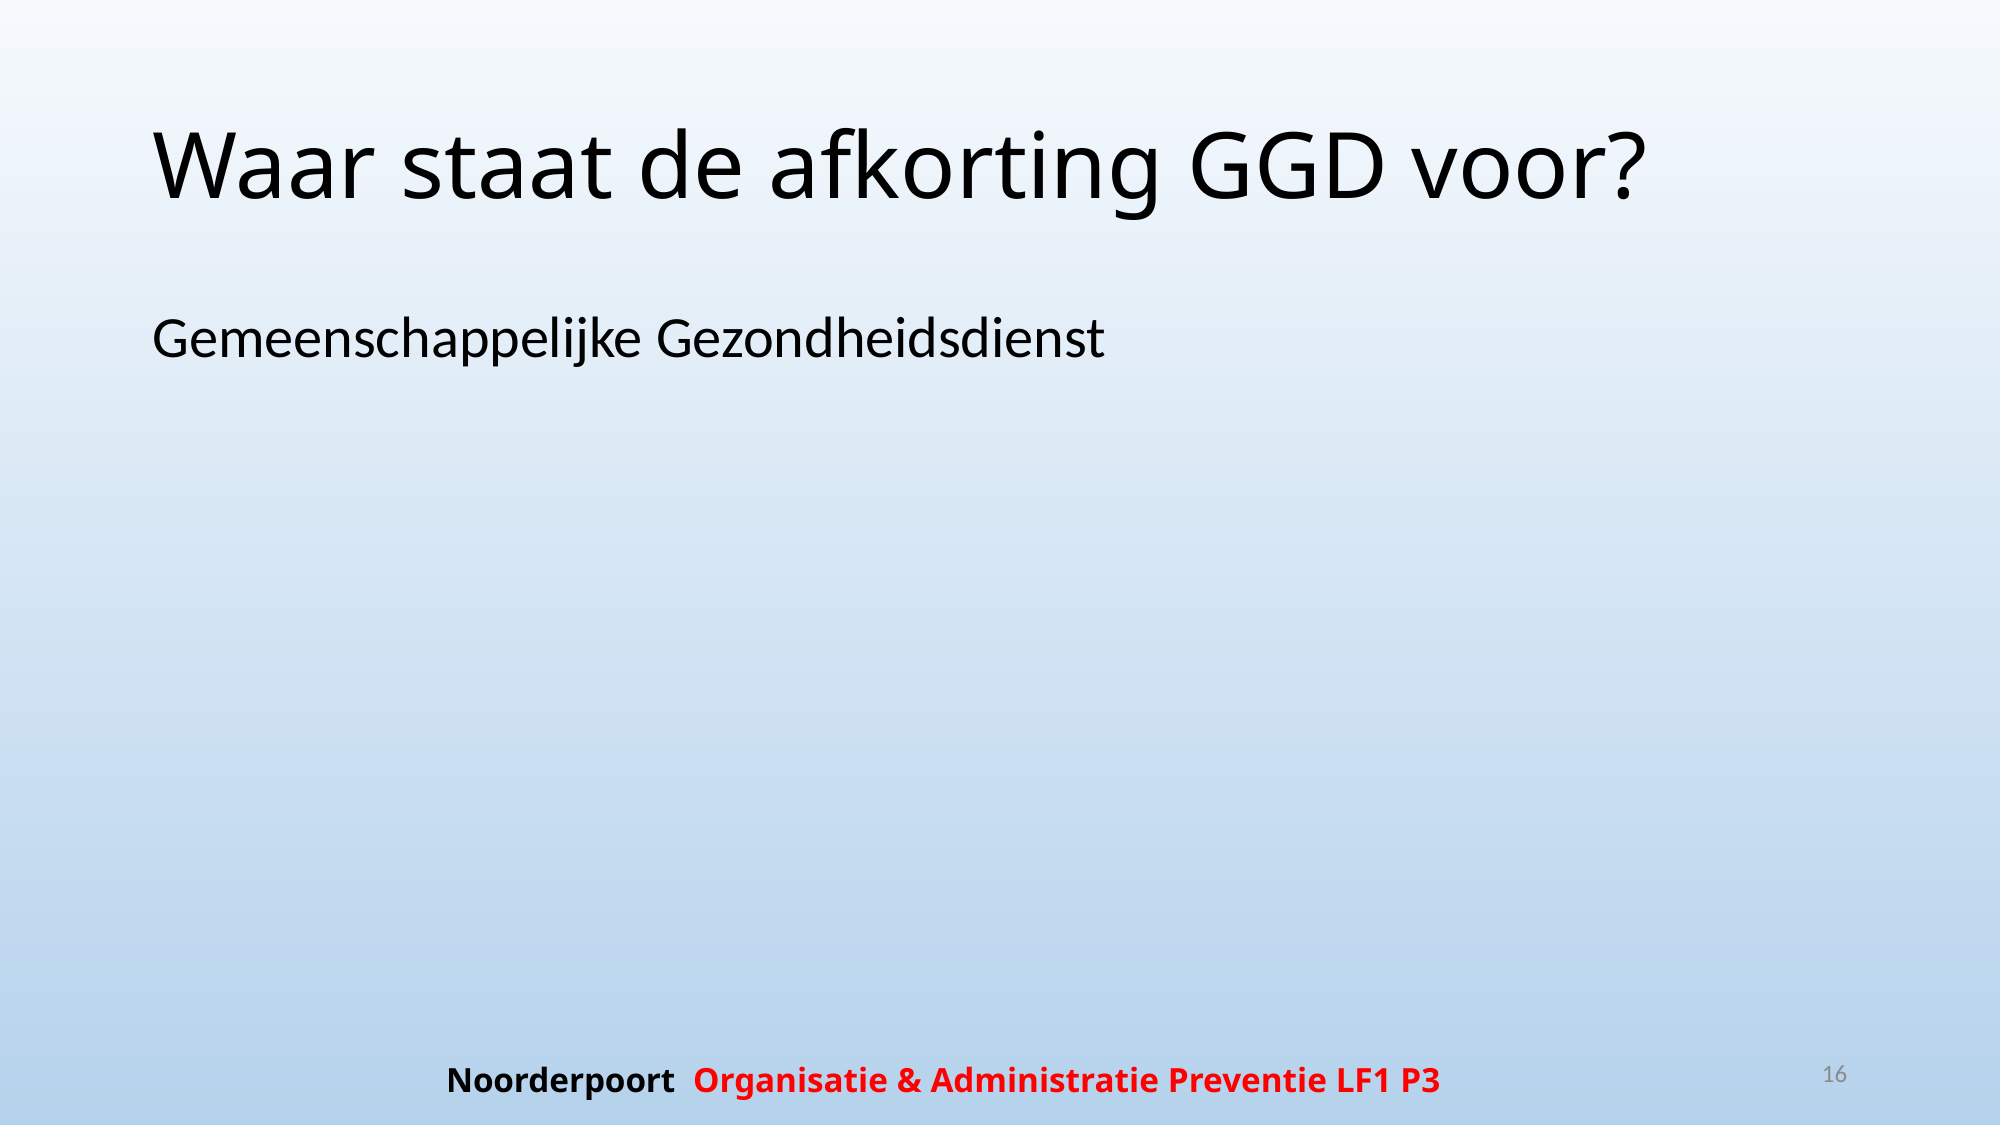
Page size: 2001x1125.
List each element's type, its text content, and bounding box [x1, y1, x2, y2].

list Gemeenschappelijke Gezondheidsdienst [137, 299, 1863, 1014]
footer Noorderpoort Organisatie & Administratie Preventie LF1 P3 [197, 1048, 1717, 1109]
slide_number 16 [1412, 1042, 1863, 1103]
title Waar staat de afkorting GGD voor? [137, 59, 1863, 278]
